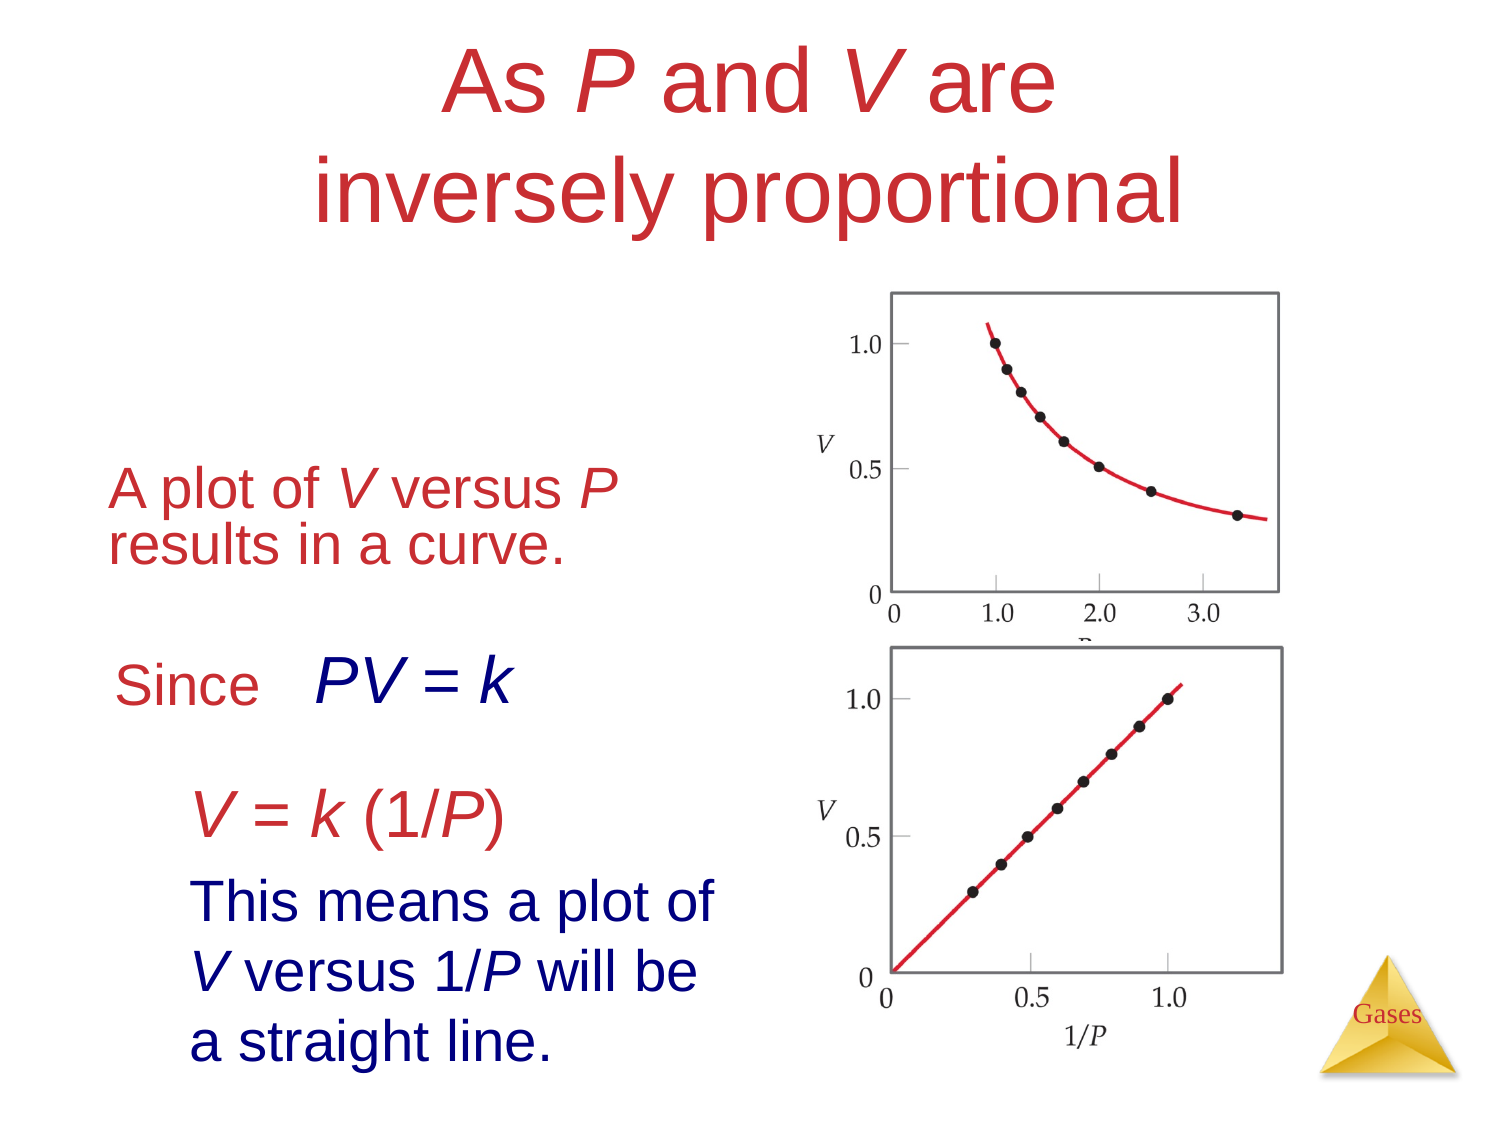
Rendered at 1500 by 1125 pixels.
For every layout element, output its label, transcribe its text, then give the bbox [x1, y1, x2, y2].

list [812, 287, 1284, 641]
picture [1275, 899, 1500, 1125]
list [812, 641, 1288, 1051]
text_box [99, 629, 738, 1087]
title As P and V are inversely proportional [112, 37, 1388, 226]
list A plot of V versus P results in a curve. [37, 399, 713, 626]
